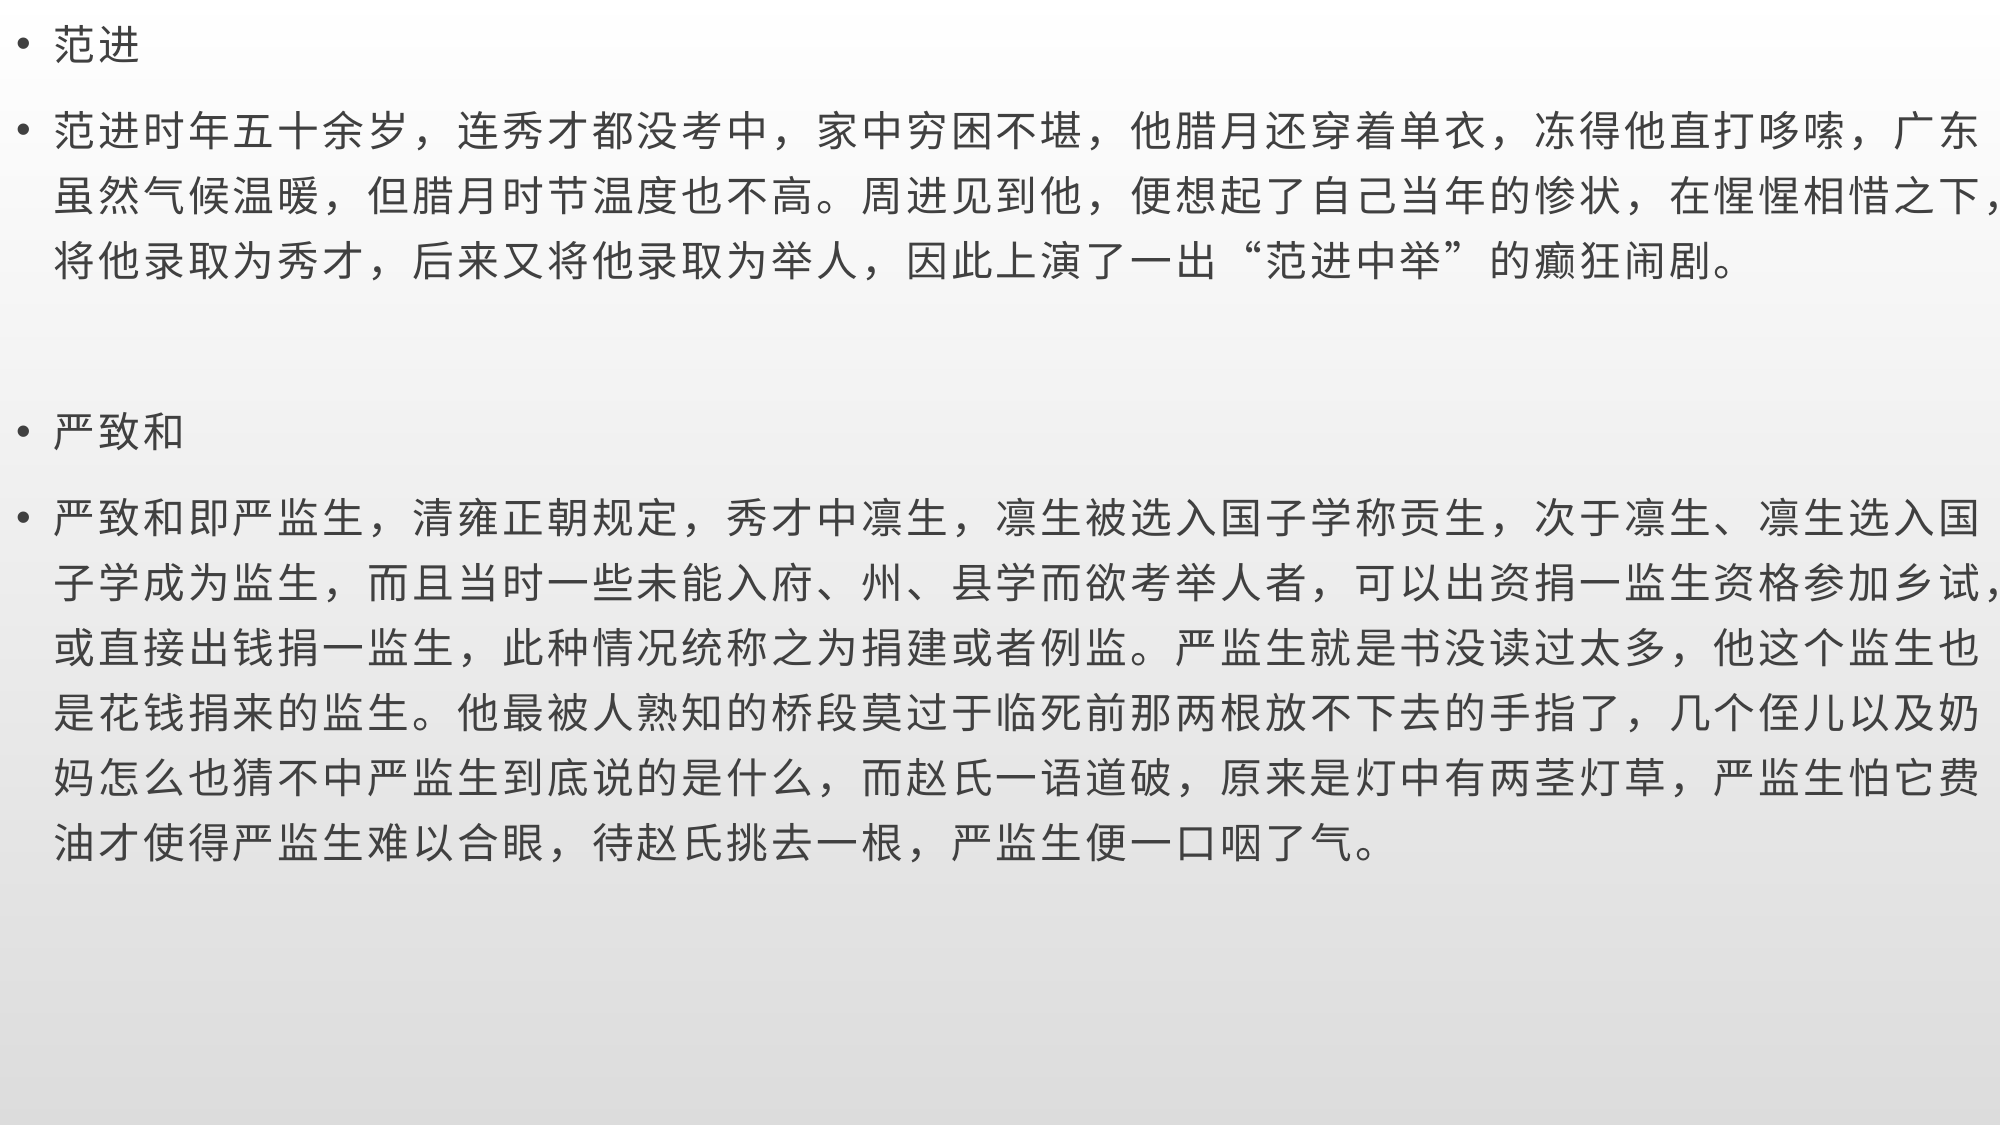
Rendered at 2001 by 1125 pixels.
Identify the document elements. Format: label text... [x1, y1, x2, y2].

list 范进 范进时年五十余岁，连秀才都没考中，家中穷困不堪，他腊月还穿着单衣，冻得他直打哆嗦，广东虽然气候温暖，但腊月时节温度也不高。周进见到他，便想起了自己当年的惨状，在惺惺相惜之下，将他录取为秀才，后来又将他录取为举人，因此上演了一出“范进中举”的癫狂闹剧。 严致和 严致和即严监生，清雍正朝规定，秀才中凛生，凛生被选入国子学称贡生，次于凛生、凛生选入国子学成为监生，而且当时一些未能入府、州、县学而欲考举人者，可以出资捐一监生资格参加乡试，或直接出钱捐一监生，此种情况统称之为捐建或者例监。严监生就是书没读过太多，他这个监生也是花钱捐来的监生。他最被人熟知的桥段莫过于临死前那两根放不下去的手指了，几个侄儿以及奶妈怎么也猜不中严监生到底说的是什么，而赵氏一语道破，原来是灯中有两茎灯草，严监生怕它费油才使得严监生难以合眼，待赵氏挑去一根，严监生便一口咽了气。 [0, 3, 2000, 1125]
